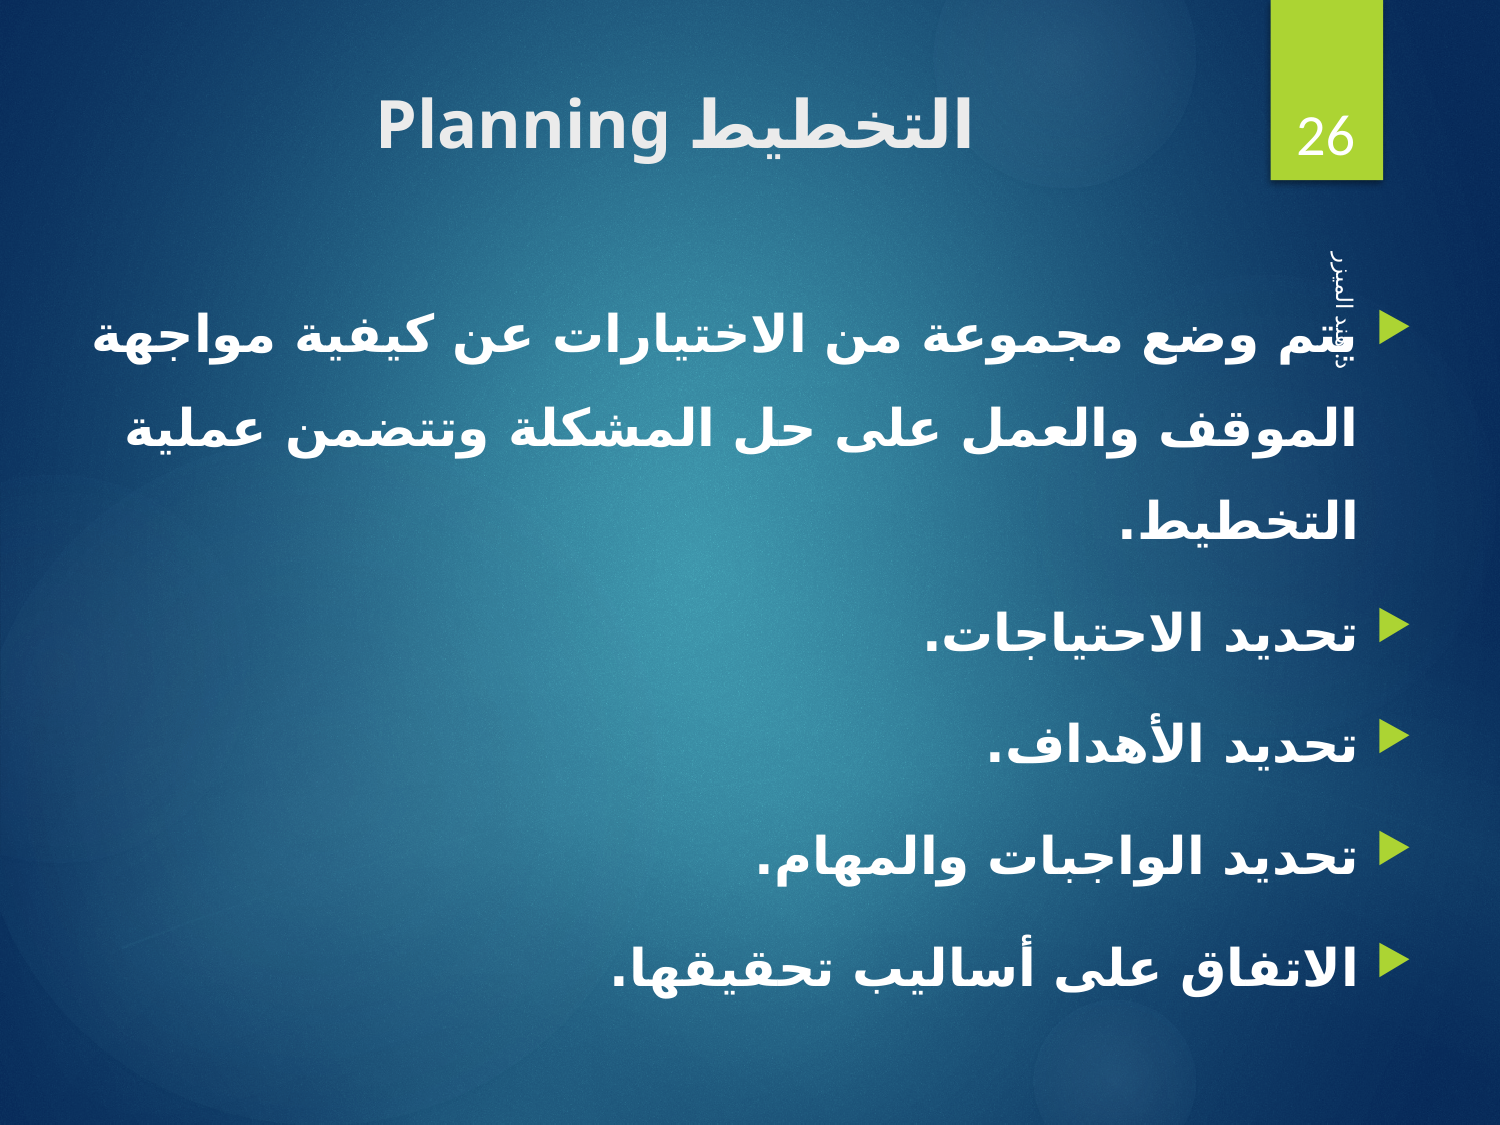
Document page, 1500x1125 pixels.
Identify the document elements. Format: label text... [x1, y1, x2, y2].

footer د. هند الميزر [1320, 237, 1358, 871]
title التخطيط Planning [79, 74, 1237, 262]
slide_number 26 [1273, 48, 1378, 175]
list يتم وضع مجموعة من الاختيارات عن كيفية مواجهة الموقف والعمل على حل المشكلة وتتضمن عملية التخطيط. تحديد الاحتياجات. تحديد الأهداف. تحديد الواجبات والمهام. الاتفاق على أساليب تحقيقها. [75, 262, 1425, 1005]
